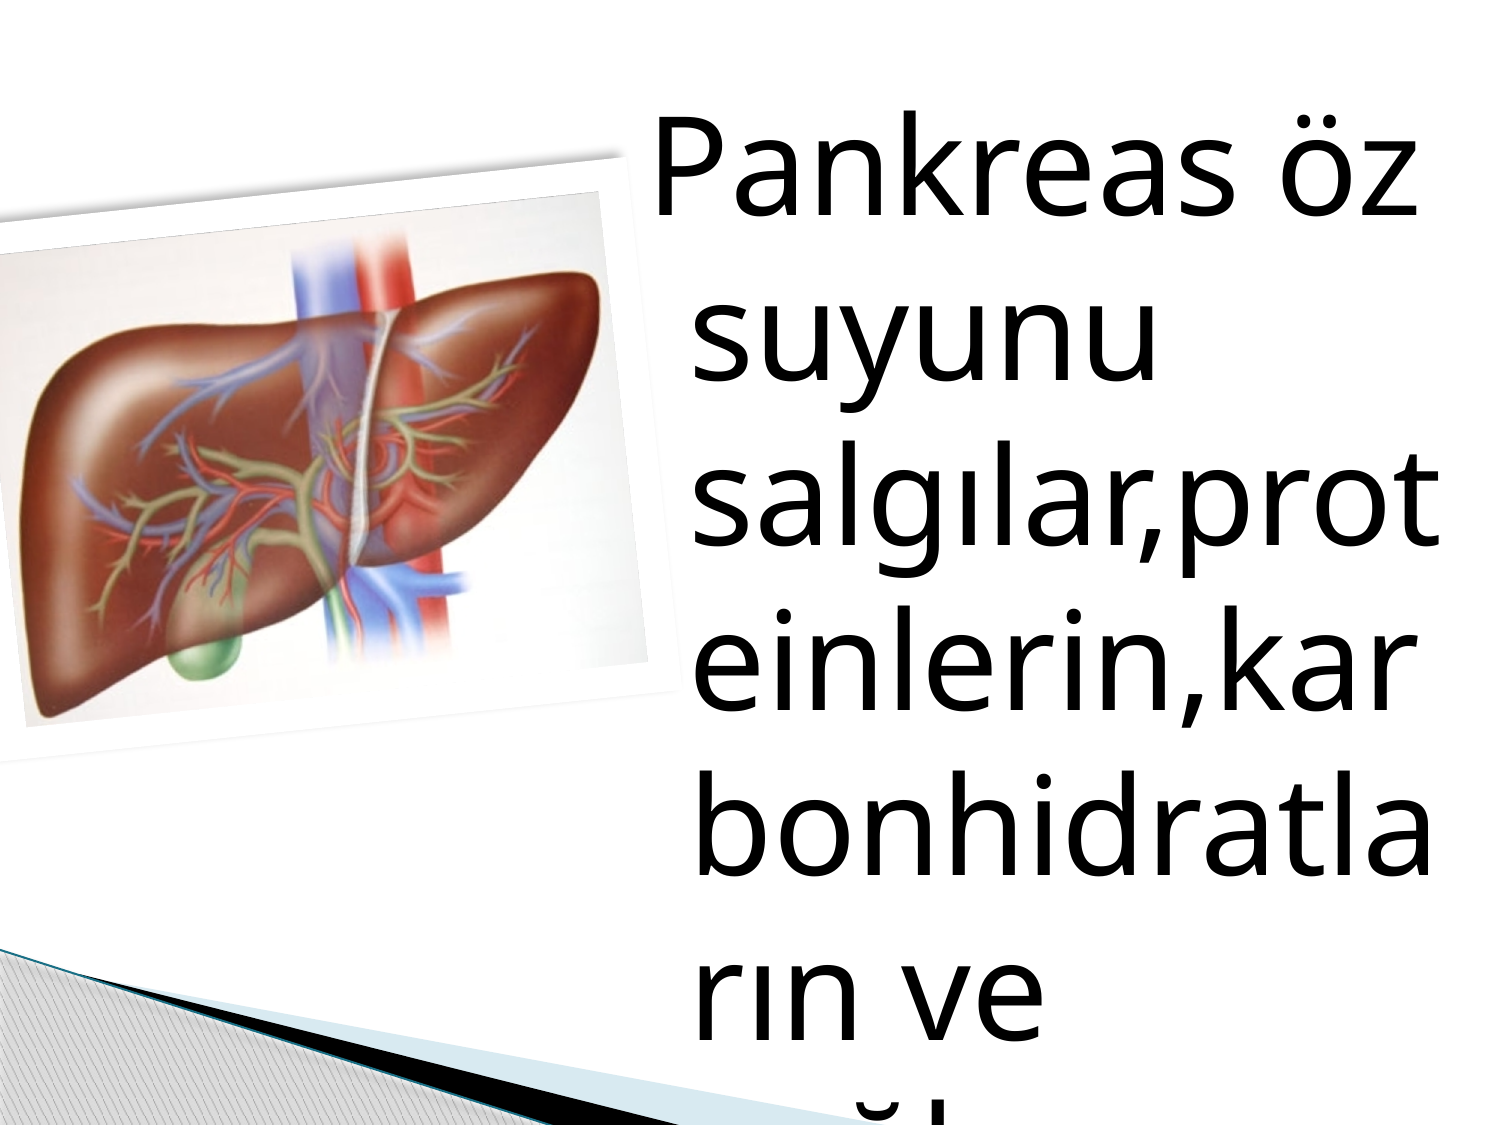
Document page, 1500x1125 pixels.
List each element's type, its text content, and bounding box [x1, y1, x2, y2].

picture [0, 193, 647, 727]
list Pankreas öz suyunu salgılar,proteinlerin,karbonhidratların ve yağların sindirimini gerçekleştiren enzimler içerir [614, 70, 1500, 1125]
